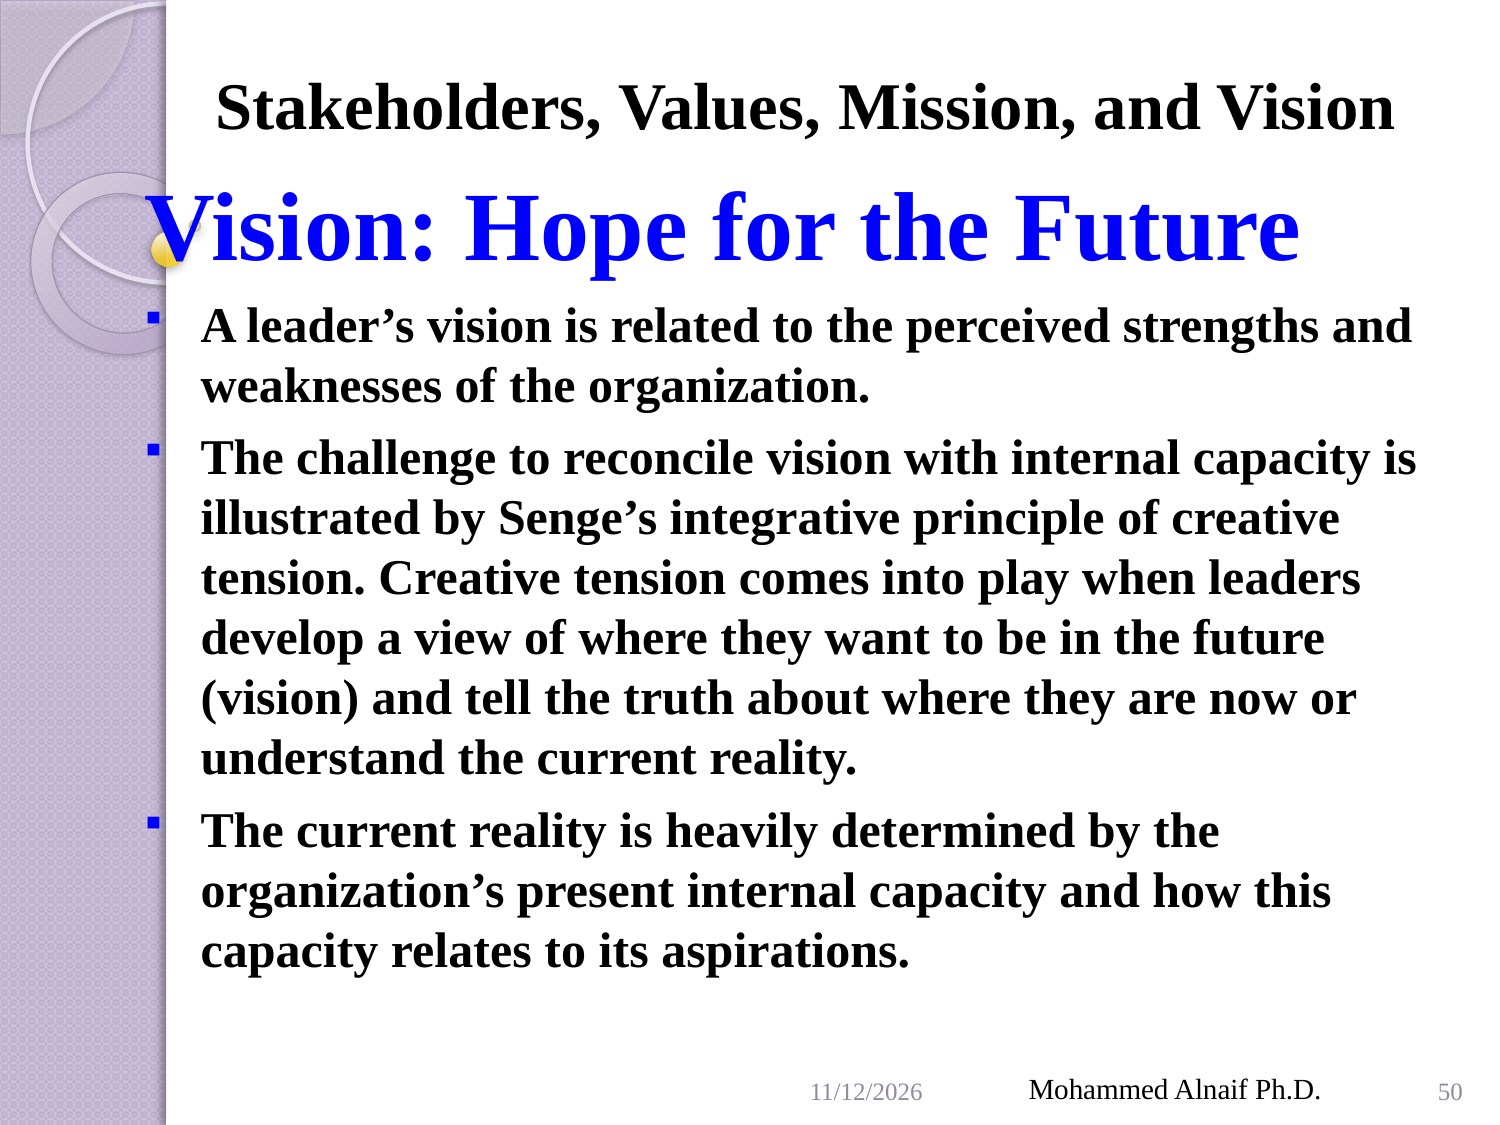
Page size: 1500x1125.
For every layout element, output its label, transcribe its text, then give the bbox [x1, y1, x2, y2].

slide_number 50 [1413, 1034, 1488, 1113]
footer Mohammed Alnaif Ph.D. [937, 1075, 1413, 1113]
title Stakeholders, Values, Mission, and Vision [162, 37, 1450, 150]
subtitle Vision: Hope for the Future A leader’s vision is related to the perceived strengths and weaknesses of the organization. The challenge to reconcile vision with internal capacity is illustrated by Senge’s integrative principle of creative tension. Creative tension comes into play when leaders develop a view of where they want to be in the future (vision) and tell the truth about where they are now or understand the current reality. The current reality is heavily determined by the organization’s present internal capacity and how this capacity relates to its aspirations. [125, 162, 1450, 1075]
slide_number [587, 1075, 937, 1113]
